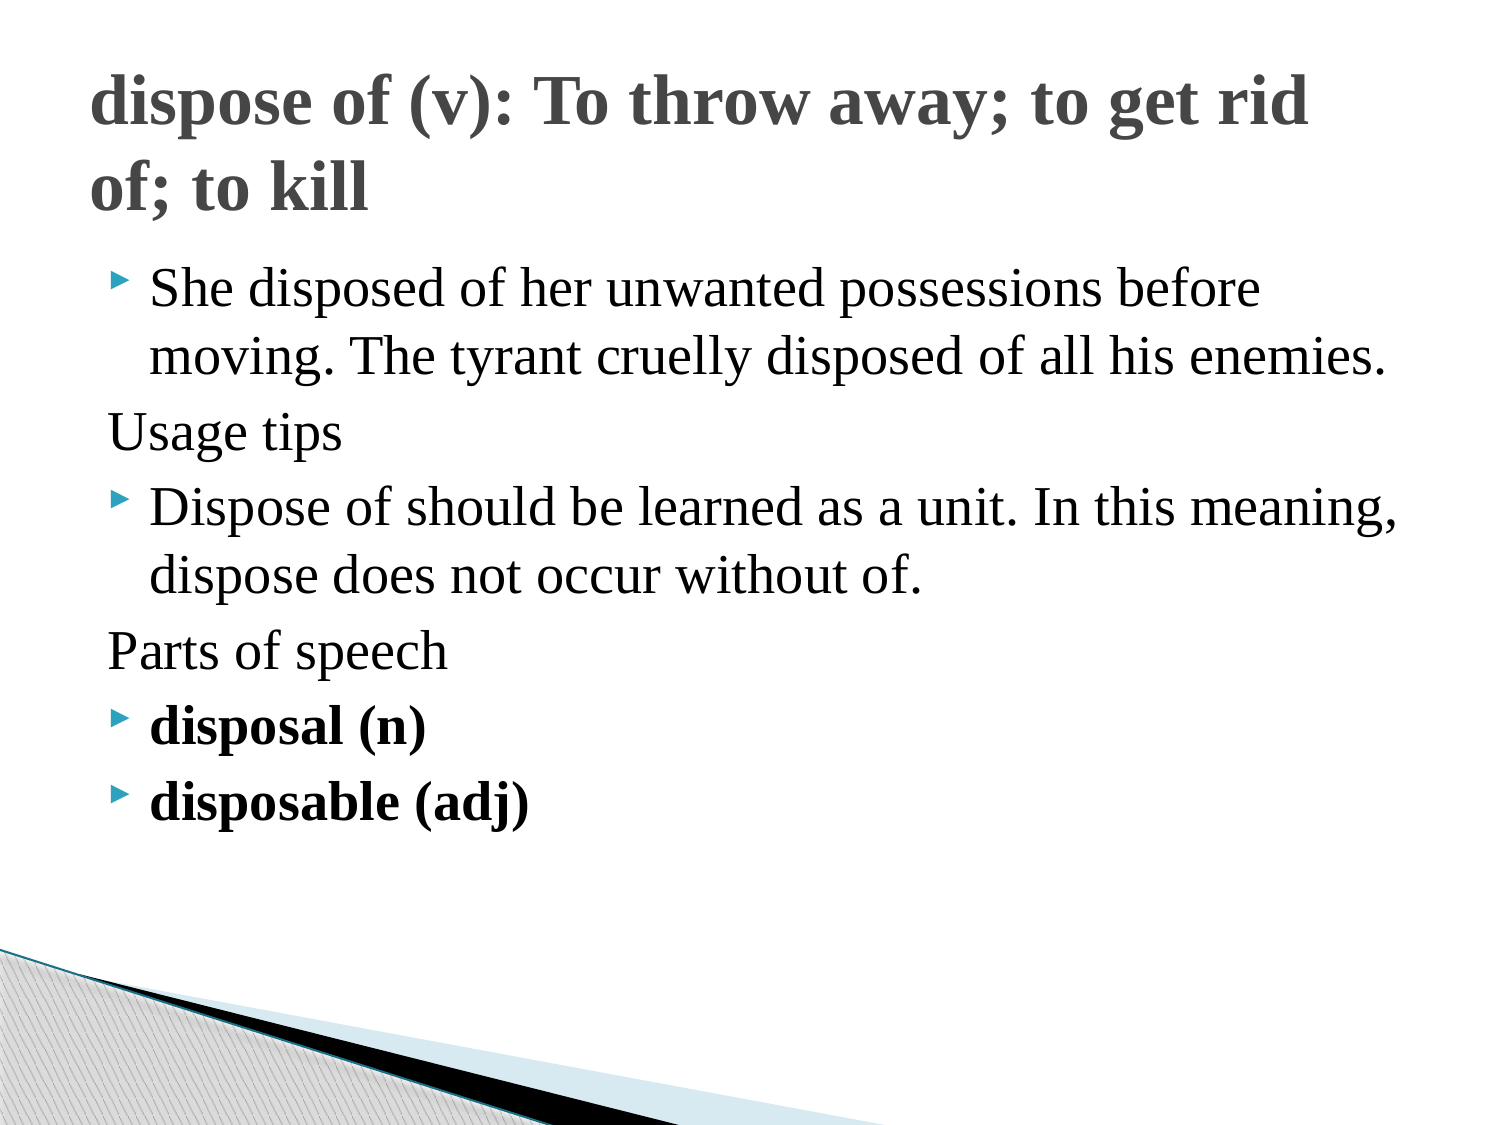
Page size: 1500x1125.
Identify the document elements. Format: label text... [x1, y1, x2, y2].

title dispose of (v): To throw away; to get rid of; to kill [75, 45, 1425, 233]
list She disposed of her unwanted possessions before moving. The tyrant cruelly disposed of all his enemies. Usage tips Dispose of should be learned as a unit. In this meaning, dispose does not occur without of. Parts of speech disposal (n) disposable (adj) [75, 243, 1425, 986]
